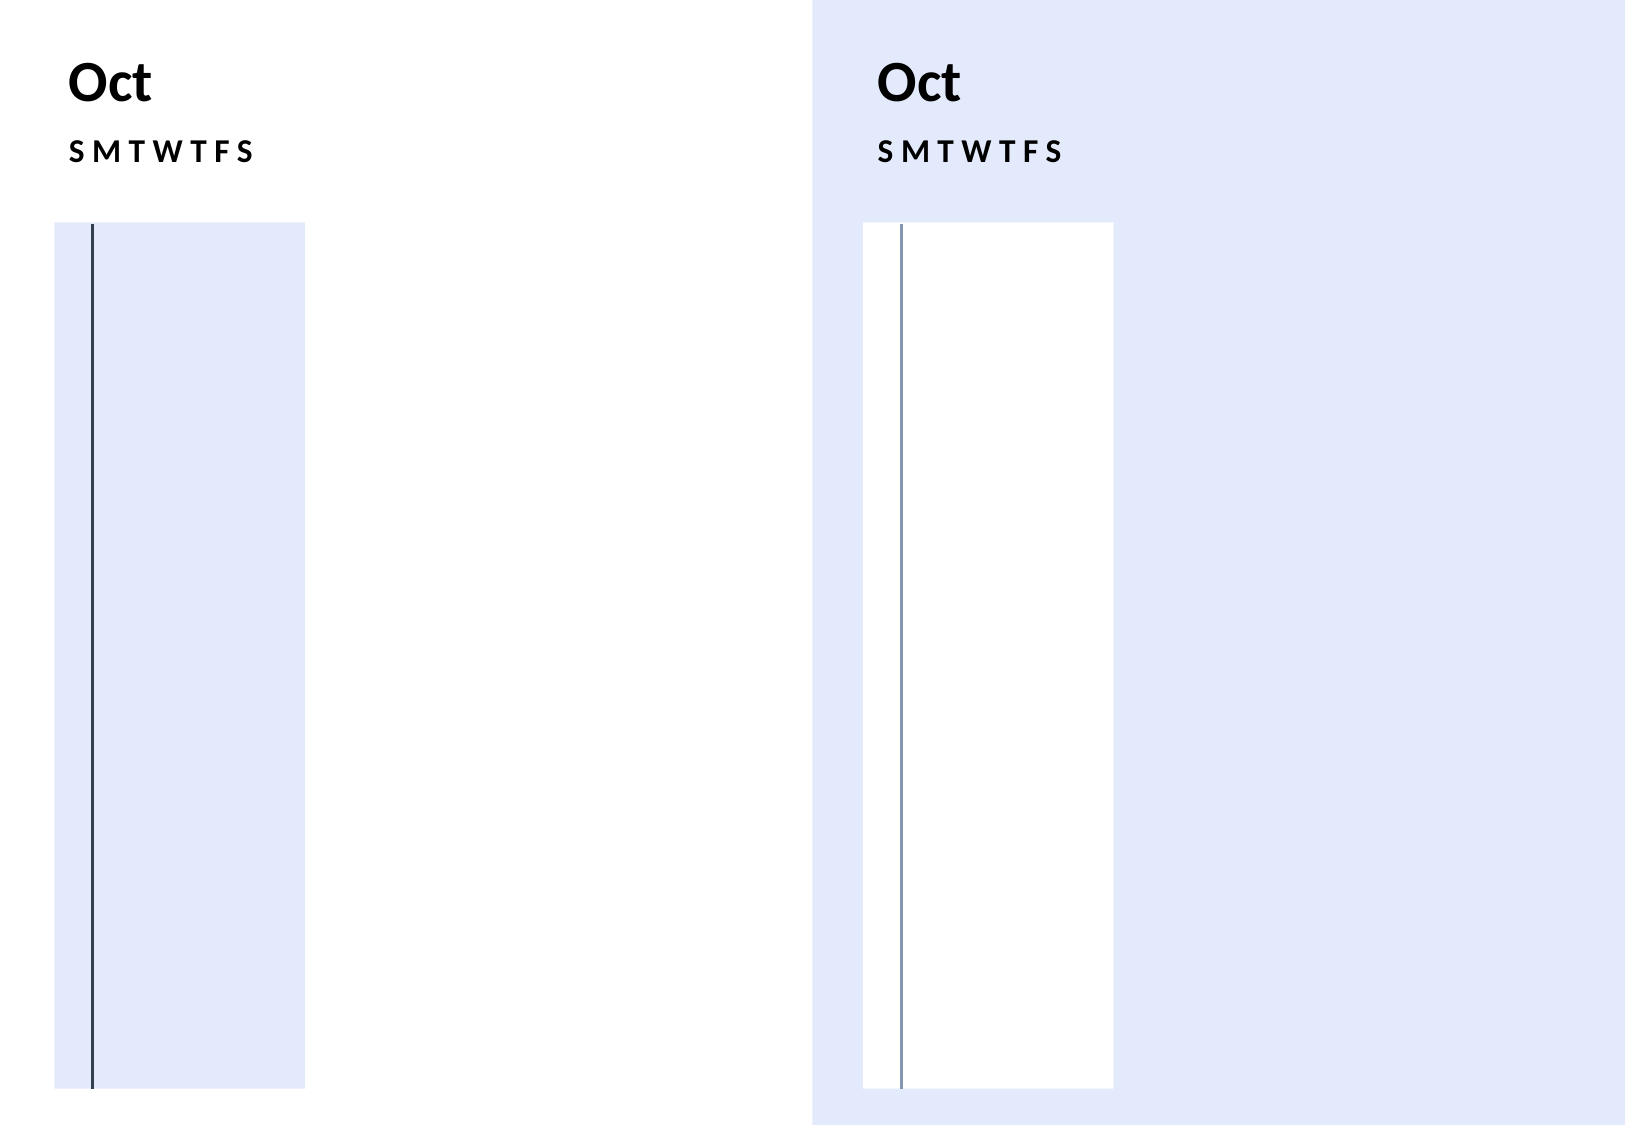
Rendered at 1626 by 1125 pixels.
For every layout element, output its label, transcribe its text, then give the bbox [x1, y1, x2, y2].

text_box S M T W T F S [862, 121, 1114, 177]
text_box [811, 0, 1625, 1125]
text_box Oct [862, 36, 1114, 121]
text_box Oct [54, 36, 306, 121]
text_box S M T W T F S [54, 121, 306, 177]
text_box [862, 221, 1115, 1090]
text_box [53, 221, 306, 1090]
